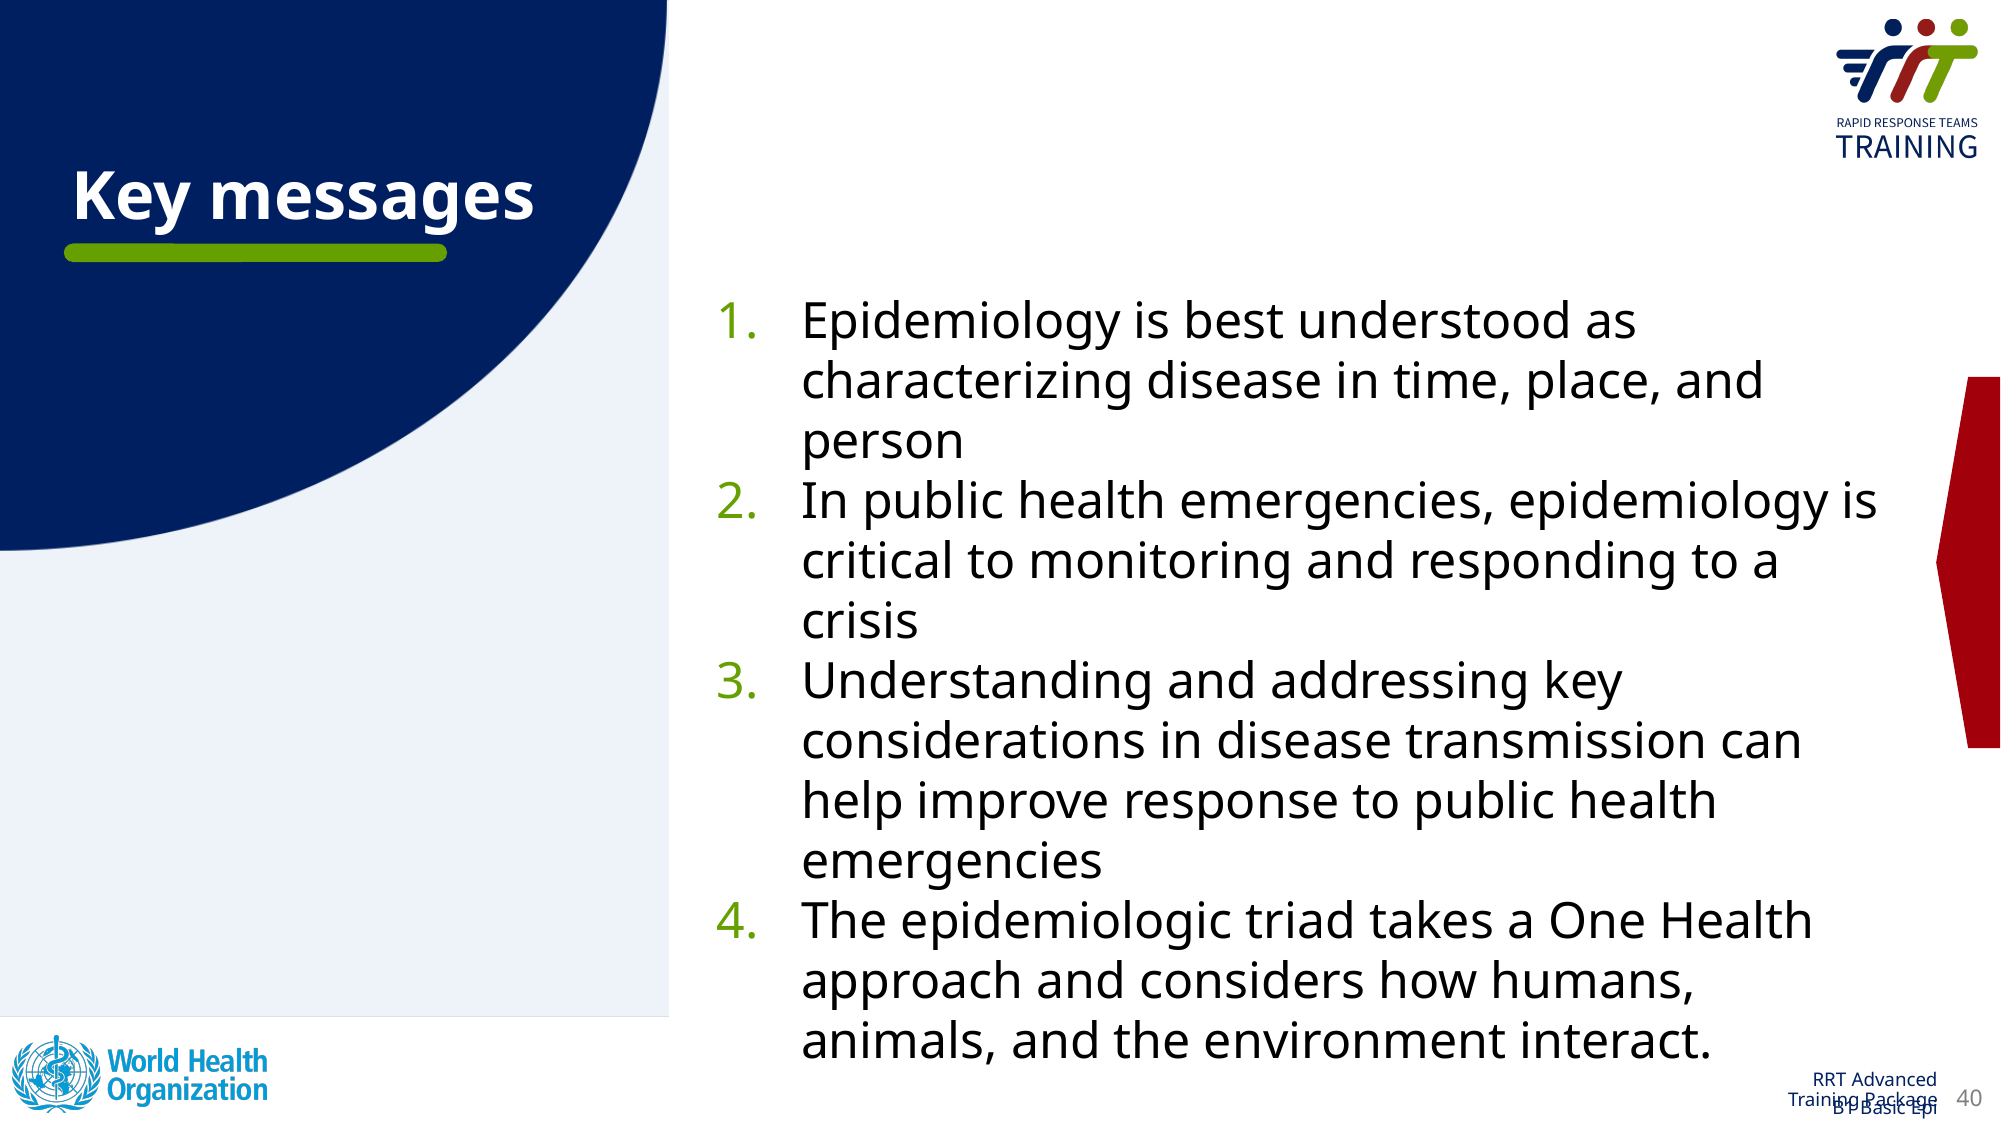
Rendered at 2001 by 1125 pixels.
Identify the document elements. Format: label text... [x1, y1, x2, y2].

picture [12, 1035, 267, 1113]
text_box Epidemiology is best understood as characterizing disease in time, place, and person In public health emergencies, epidemiology is critical to monitoring and responding to a crisis Understanding and addressing key considerations in disease transmission can help improve response to public health emergencies The epidemiologic triad takes a One Health approach and considers how humans, animals, and the environment interact. [709, 280, 1900, 1076]
picture [58, 1050, 64, 1058]
picture [0, 0, 669, 1018]
picture [12, 1083, 48, 1113]
picture [1835, 19, 1978, 167]
